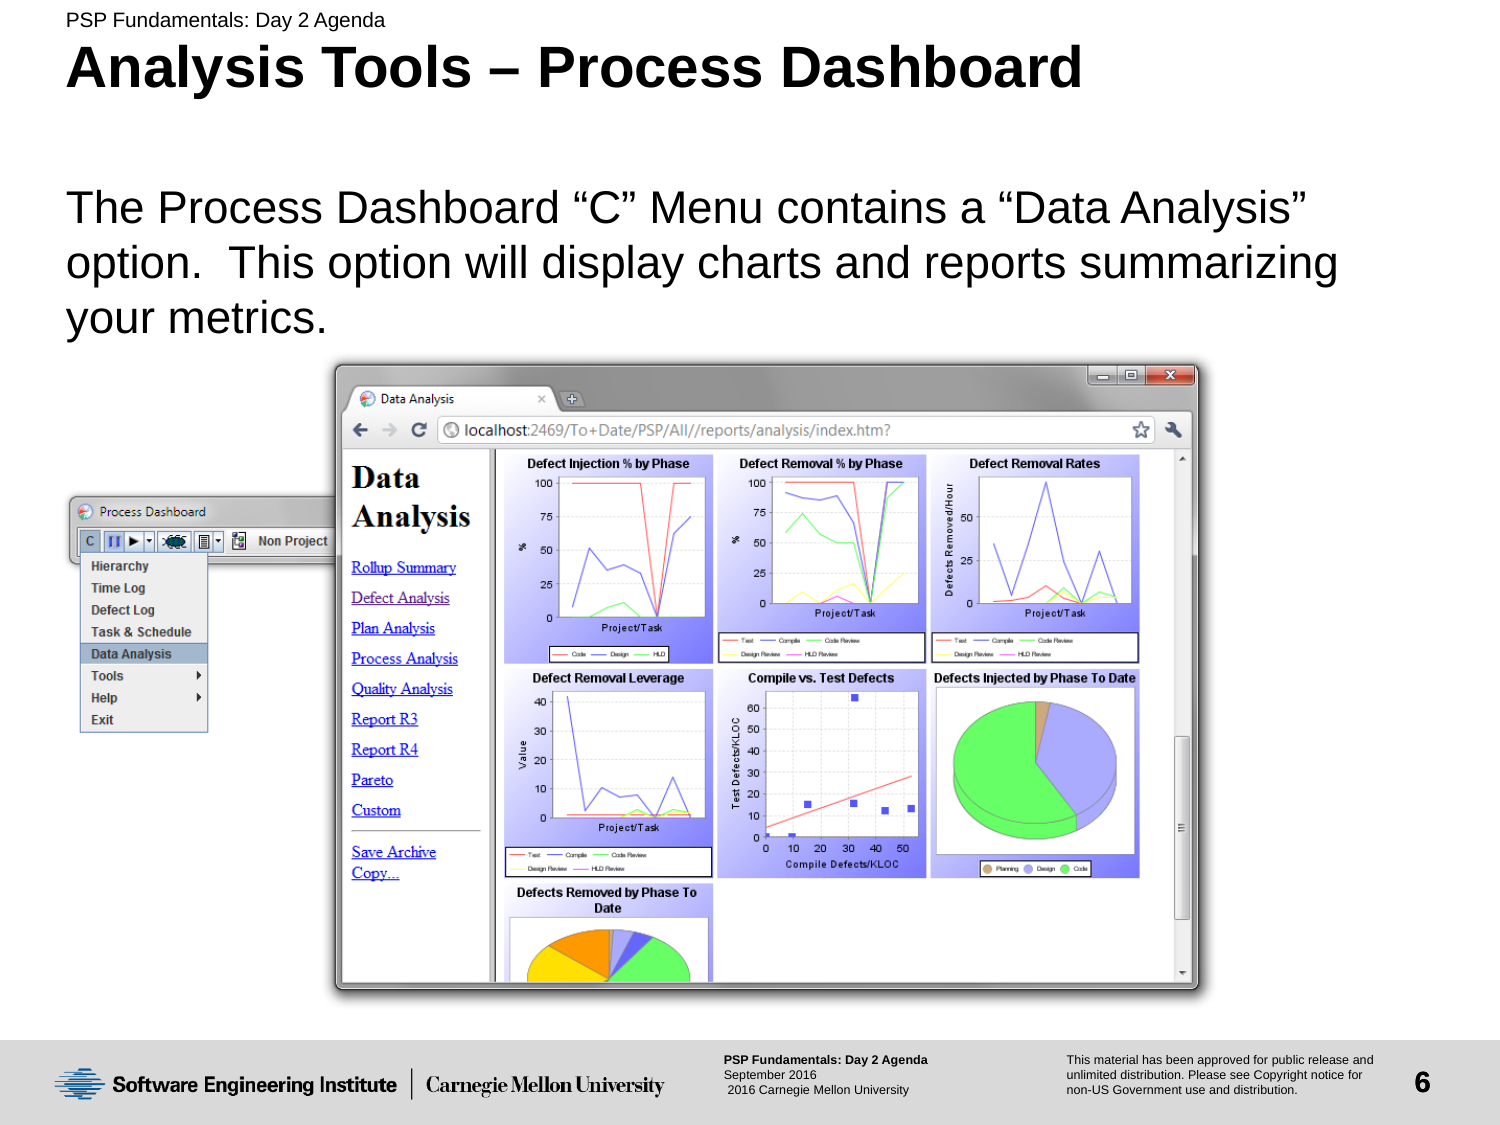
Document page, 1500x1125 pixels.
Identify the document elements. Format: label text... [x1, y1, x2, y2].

title Analysis Tools – Process Dashboard [65, 37, 1430, 148]
picture [61, 352, 1218, 1010]
list The Process Dashboard “C” Menu contains a “Data Analysis” option. This option will display charts and reports summarizing your metrics. [65, 177, 1431, 237]
picture [46, 1061, 673, 1104]
text_box [49, 237, 1437, 1000]
